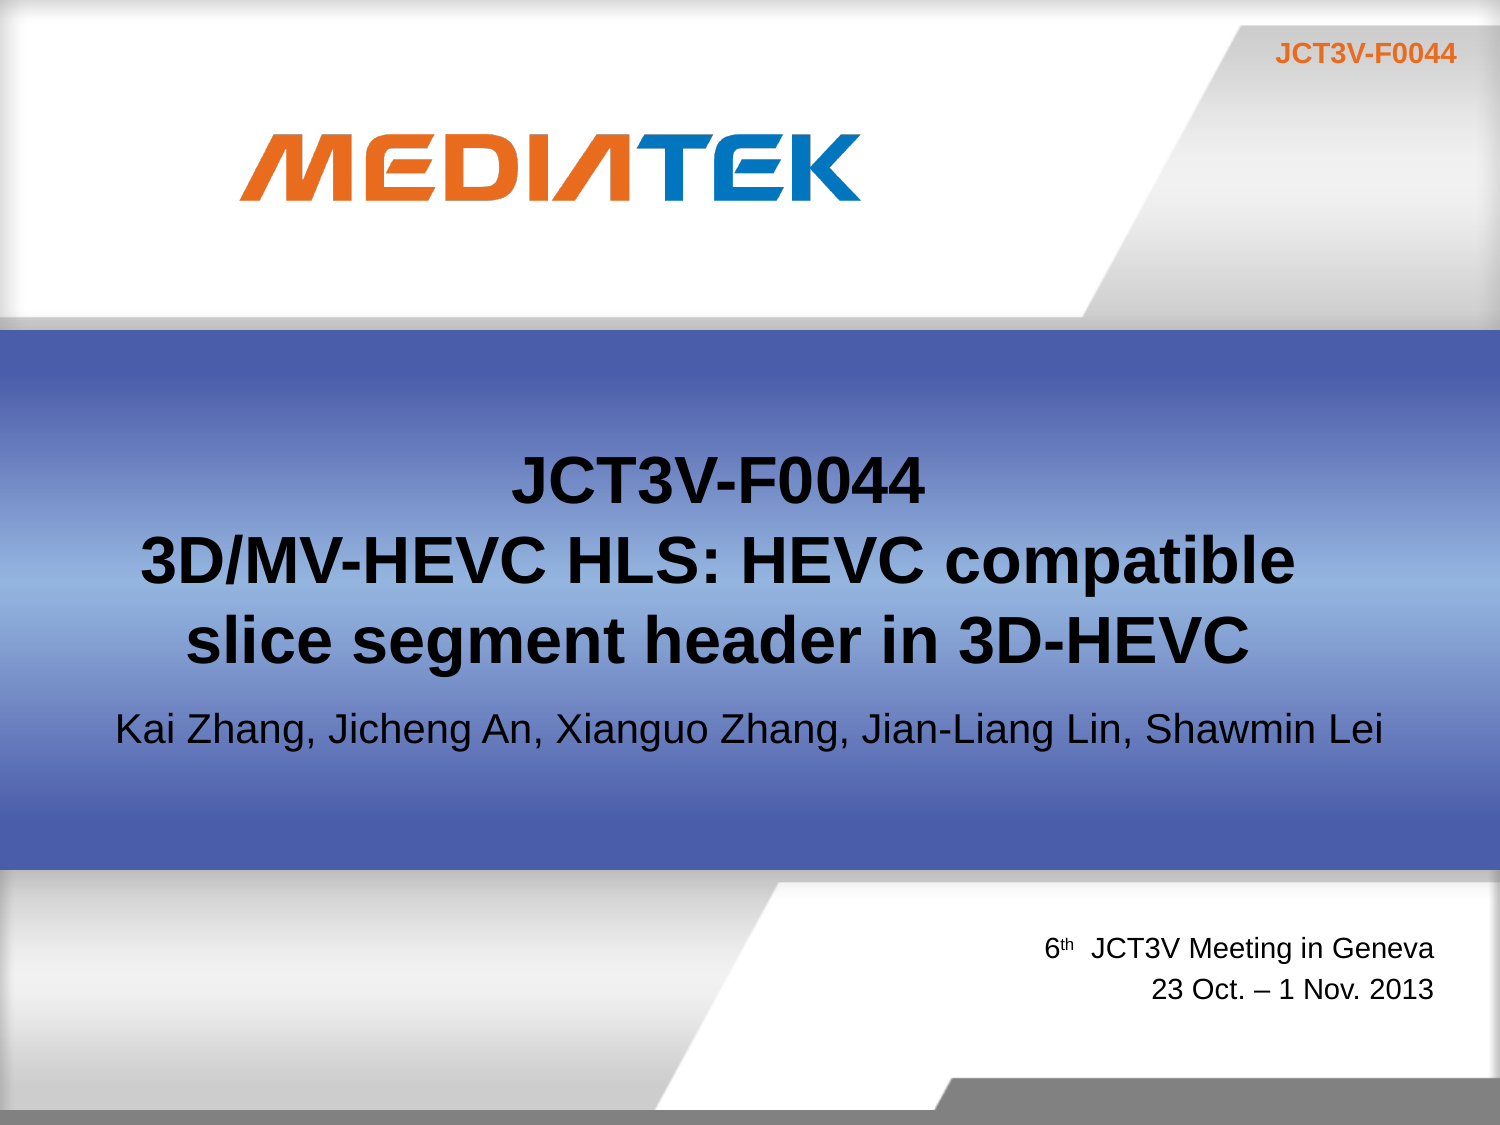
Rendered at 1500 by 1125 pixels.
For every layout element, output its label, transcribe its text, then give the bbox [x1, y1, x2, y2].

text_box Kai Zhang, Jicheng An, Xianguo Zhang, Jian-Liang Lin, Shawmin Lei [100, 694, 1424, 810]
title JCT3V-F0044 3D/MV-HEVC HLS: HEVC compatible slice segment header in 3D-HEVC [50, 438, 1388, 676]
picture [0, 0, 1500, 1125]
